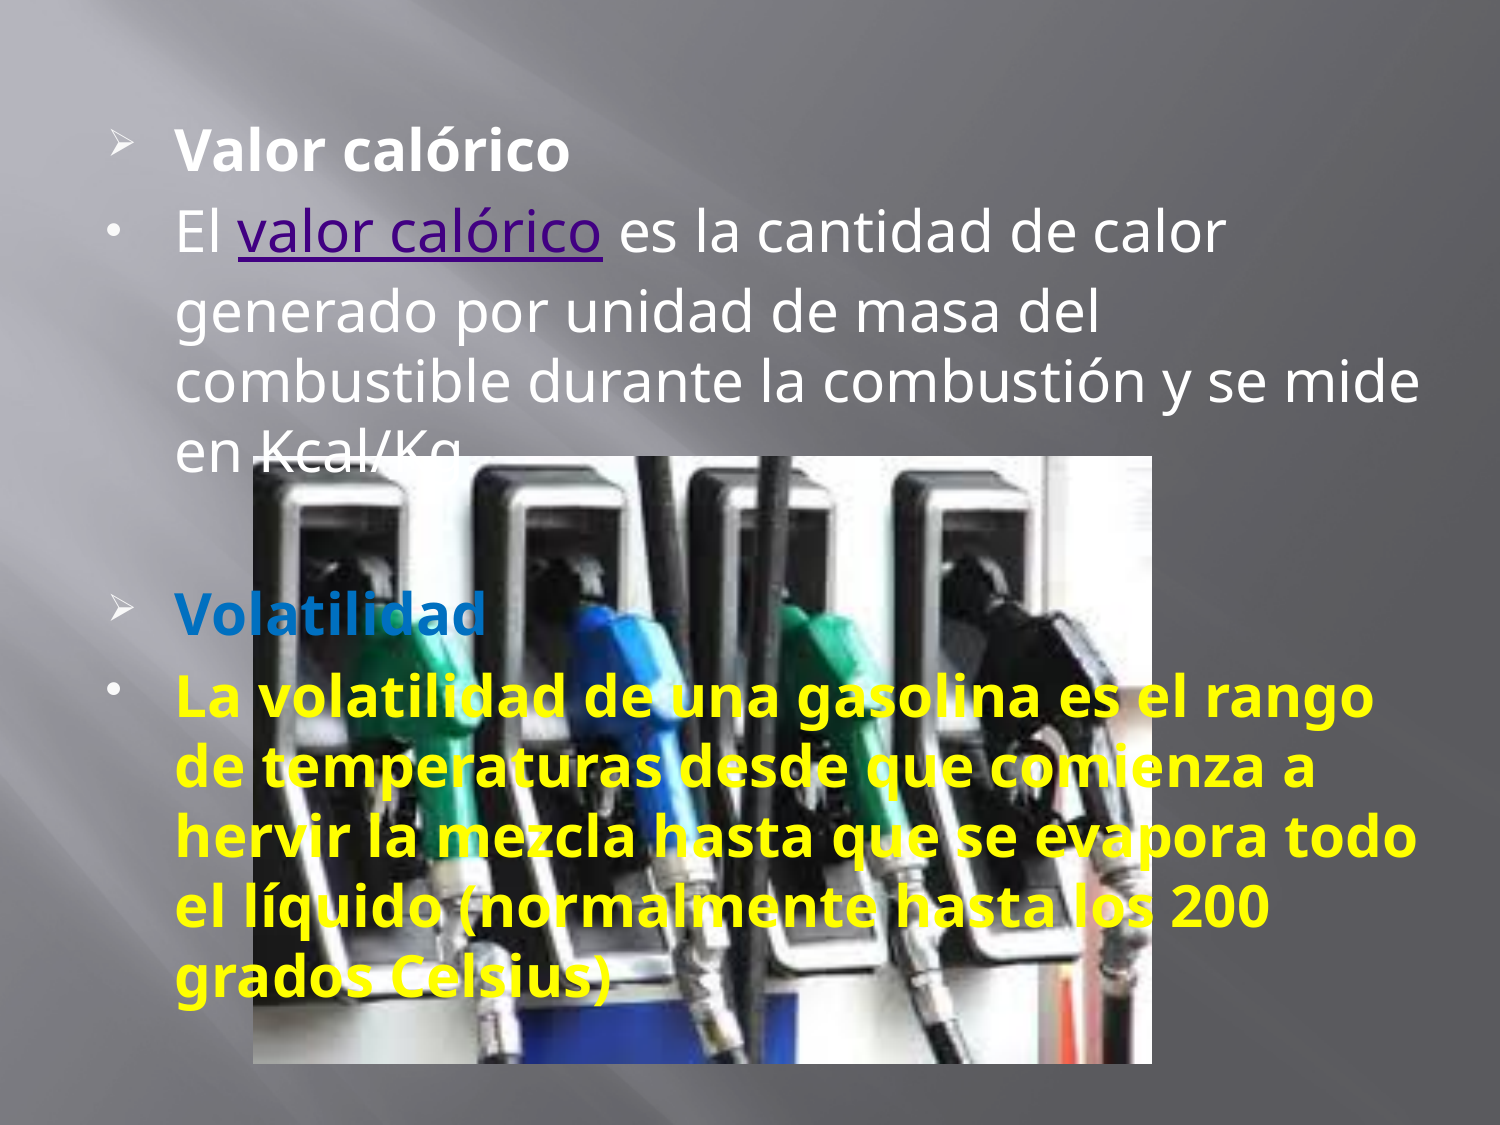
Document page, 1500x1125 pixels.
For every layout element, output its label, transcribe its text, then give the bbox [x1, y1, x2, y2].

picture [253, 455, 1152, 1065]
list Valor calórico El valor calórico es la cantidad de calor generado por unidad de masa del combustible durante la combustión y se mide en Kcal/Kg. Volatilidad La volatilidad de una gasolina es el rango de temperaturas desde que comienza a hervir la mezcla hasta que se evapora todo el líquido (normalmente hasta los 200 grados Celsius) [70, 105, 1442, 1067]
